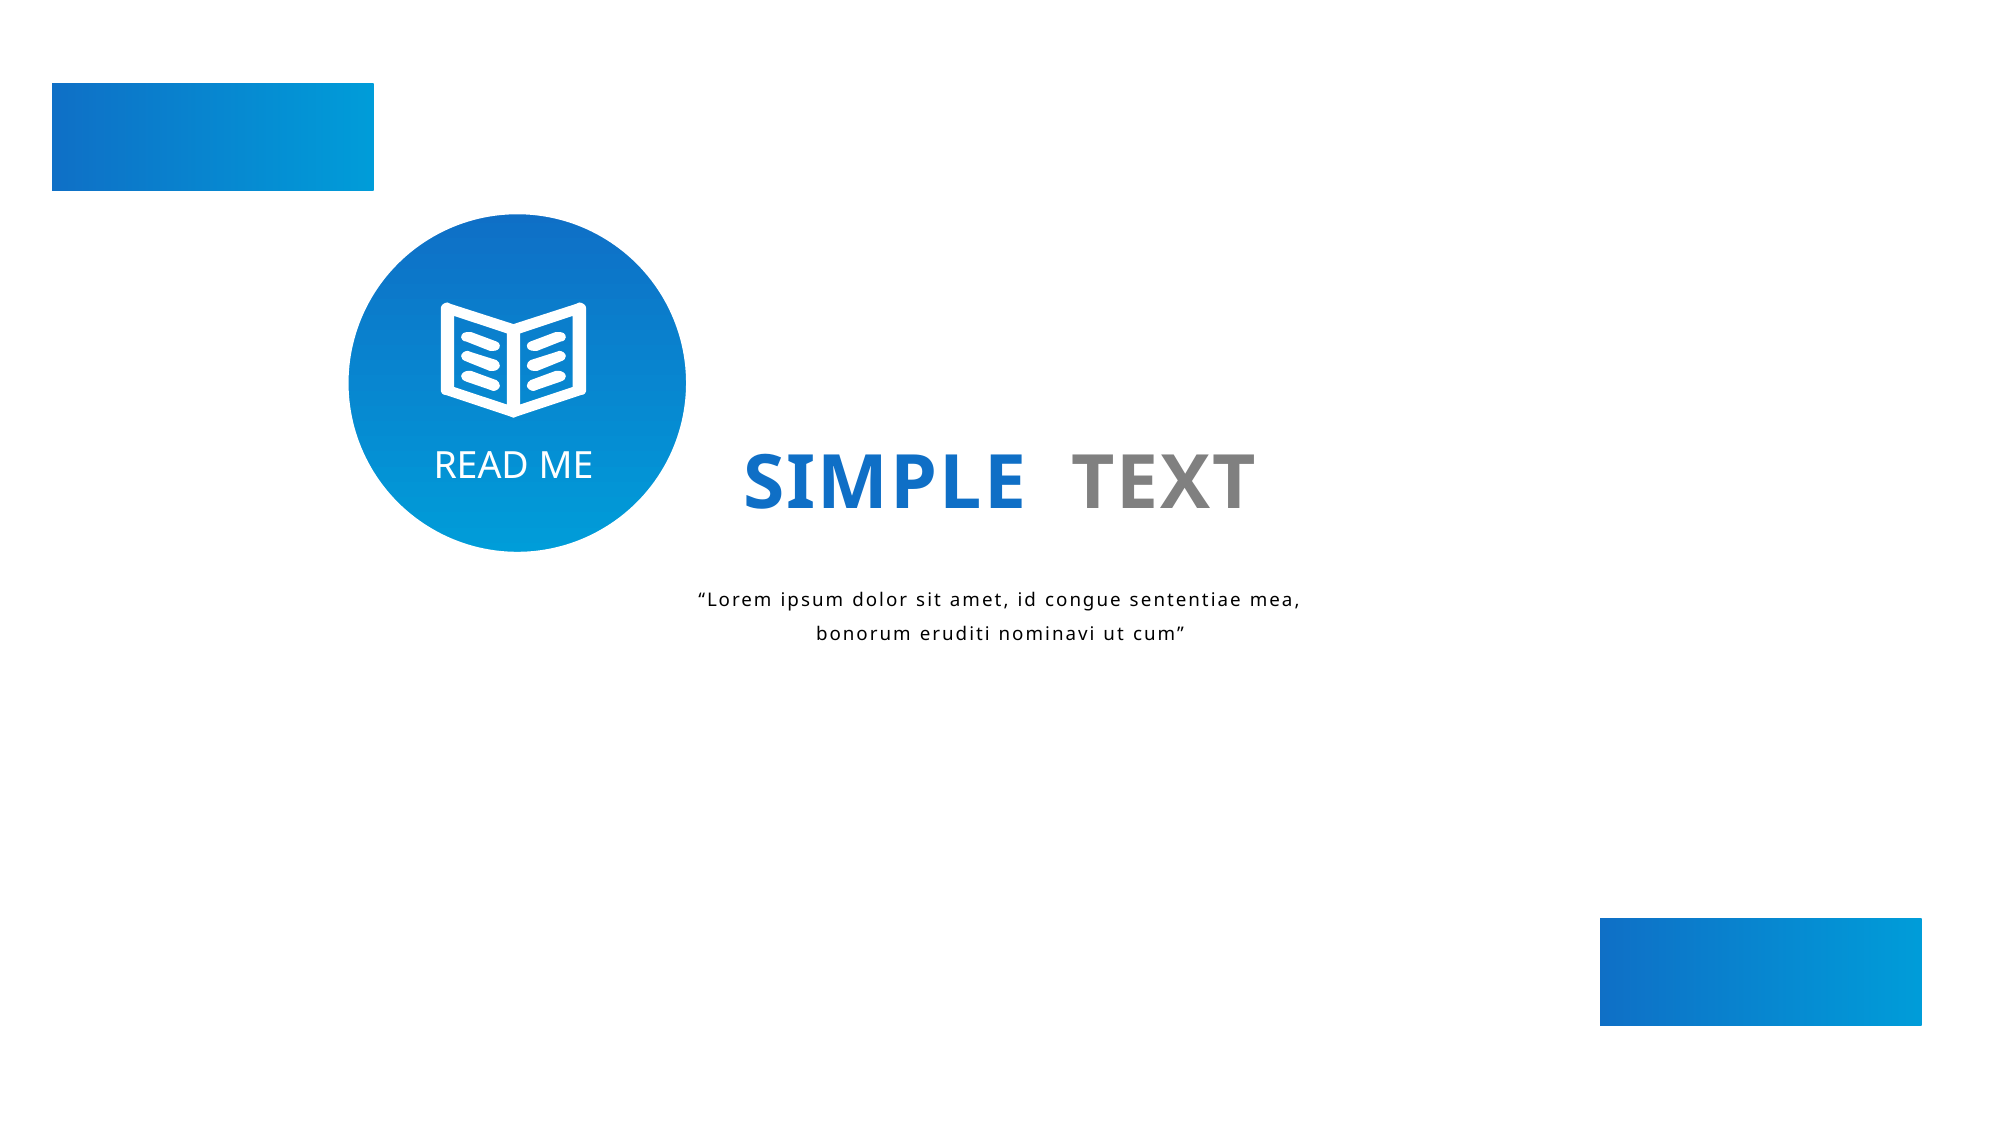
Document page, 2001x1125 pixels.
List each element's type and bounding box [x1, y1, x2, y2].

picture [139, 137, 1834, 972]
